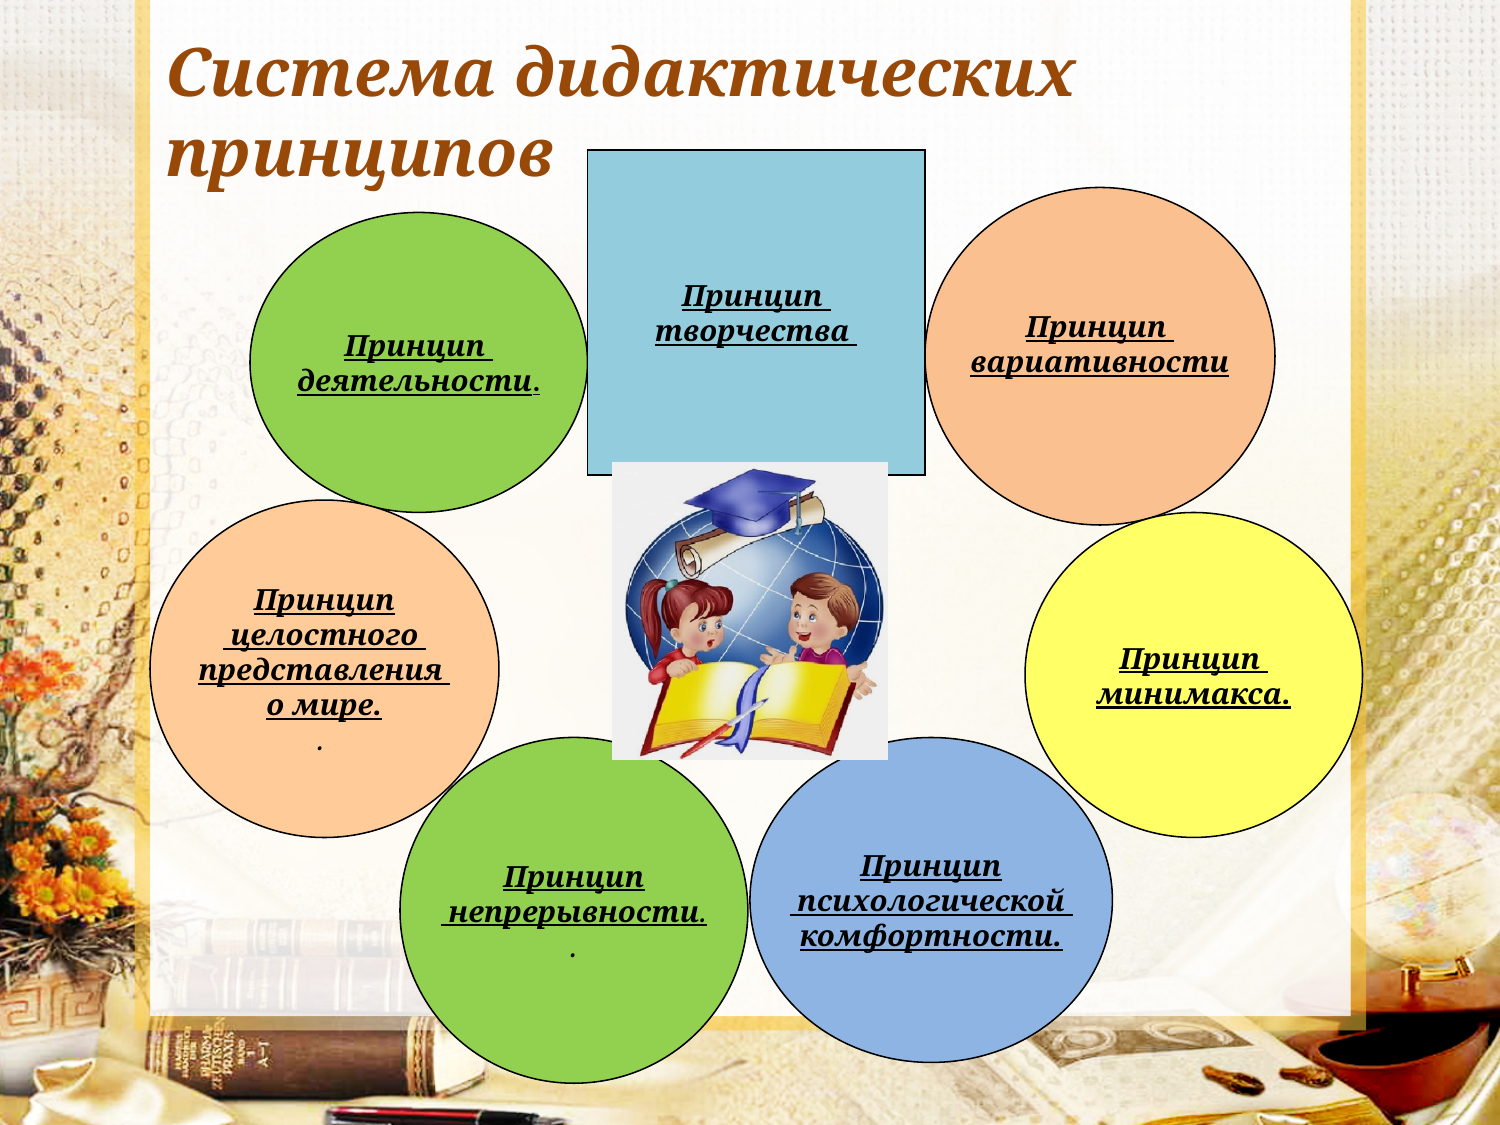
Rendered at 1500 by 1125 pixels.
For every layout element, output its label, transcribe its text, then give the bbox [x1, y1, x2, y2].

picture [0, 0, 1500, 1125]
text_box Принцип деятельности. [249, 212, 587, 513]
text_box Принцип минимакса. [1025, 512, 1363, 838]
text_box Принцип непрерывности. . [399, 737, 748, 1084]
list Принцип творчества [587, 149, 925, 475]
text_box Принцип целостного представления о мире. . [150, 500, 499, 838]
title Система дидактических принципов [150, 45, 1350, 175]
text_box Принцип вариативности [924, 187, 1276, 526]
text_box Принцип психологической комфортности. [749, 737, 1113, 1063]
